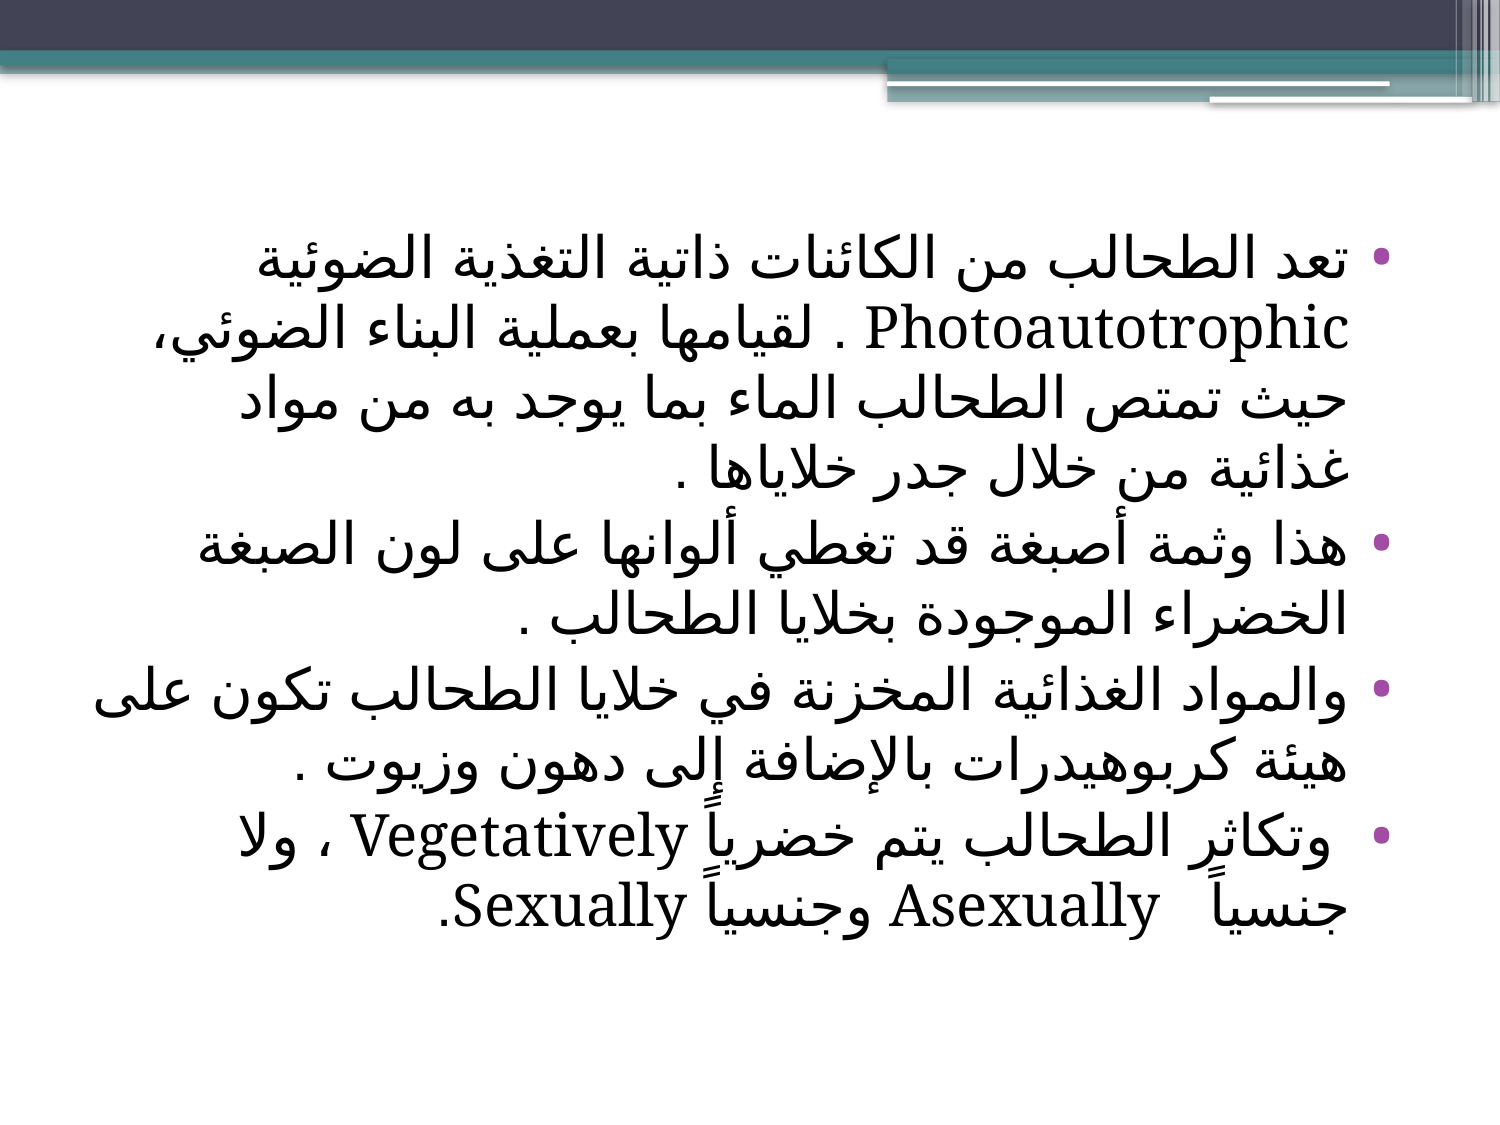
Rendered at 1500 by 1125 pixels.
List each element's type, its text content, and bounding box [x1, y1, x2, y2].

list تعد الطحالب من الكائنات ذاتية التغذية الضوئية Photoautotrophic . لقيامها بعملية البناء الضوئي، حيث تمتص الطحالب الماء بما يوجد به من مواد غذائية من خلال جدر خلاياها . هذا وثمة أصبغة قد تغطي ألوانها على لون الصبغة الخضراء الموجودة بخلايا الطحالب . والمواد الغذائية المخزنة في خلايا الطحالب تكون على هيئة كربوهيدرات بالإضافة إلى دهون وزيوت . وتكاثر الطحالب يتم خضرياً Vegetatively ، ولا جنسياً Asexually وجنسياً Sexually. [74, 212, 1426, 1079]
